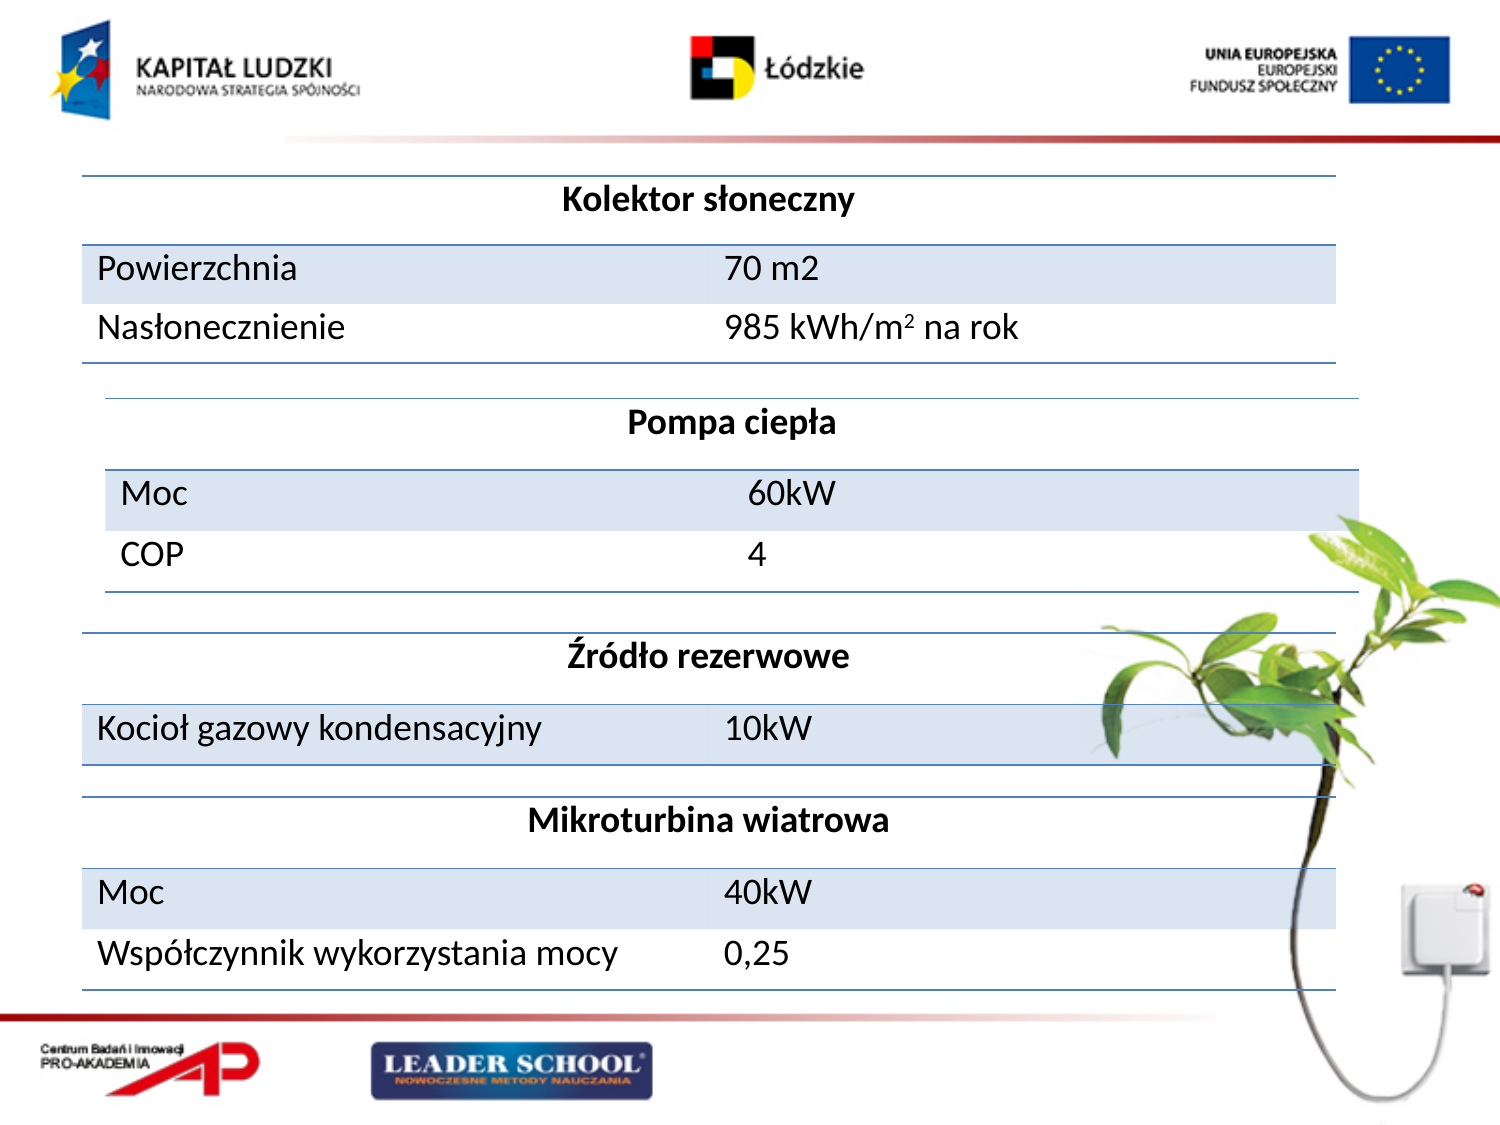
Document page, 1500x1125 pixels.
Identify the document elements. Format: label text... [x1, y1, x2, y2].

table_cell Moc [105, 471, 732, 531]
table_cell 4 [732, 531, 1359, 591]
table_cell 40kW [709, 869, 1336, 929]
picture [0, 0, 1500, 1125]
table_cell Powierzchnia [82, 246, 709, 304]
table_cell Współczynnik wykorzystania mocy [82, 929, 709, 989]
table_header Źródło rezerwowe [82, 634, 1336, 704]
table_cell 0,25 [709, 929, 1336, 989]
table_cell Kocioł gazowy kondensacyjny [82, 705, 709, 764]
table_header Kolektor słoneczny [82, 177, 1336, 244]
table_cell COP [105, 531, 732, 591]
table_cell Nasłonecznienie [82, 304, 709, 362]
table_cell 10kW [709, 705, 1336, 764]
table_cell 60kW [732, 471, 1359, 531]
table_cell Moc [82, 869, 709, 929]
table_cell 70 m2 [709, 246, 1336, 304]
table_header Mikroturbina wiatrowa [82, 798, 1336, 868]
table_cell 985 kWh/m2 na rok [709, 304, 1336, 362]
table_header Pompa ciepła [105, 399, 1359, 469]
